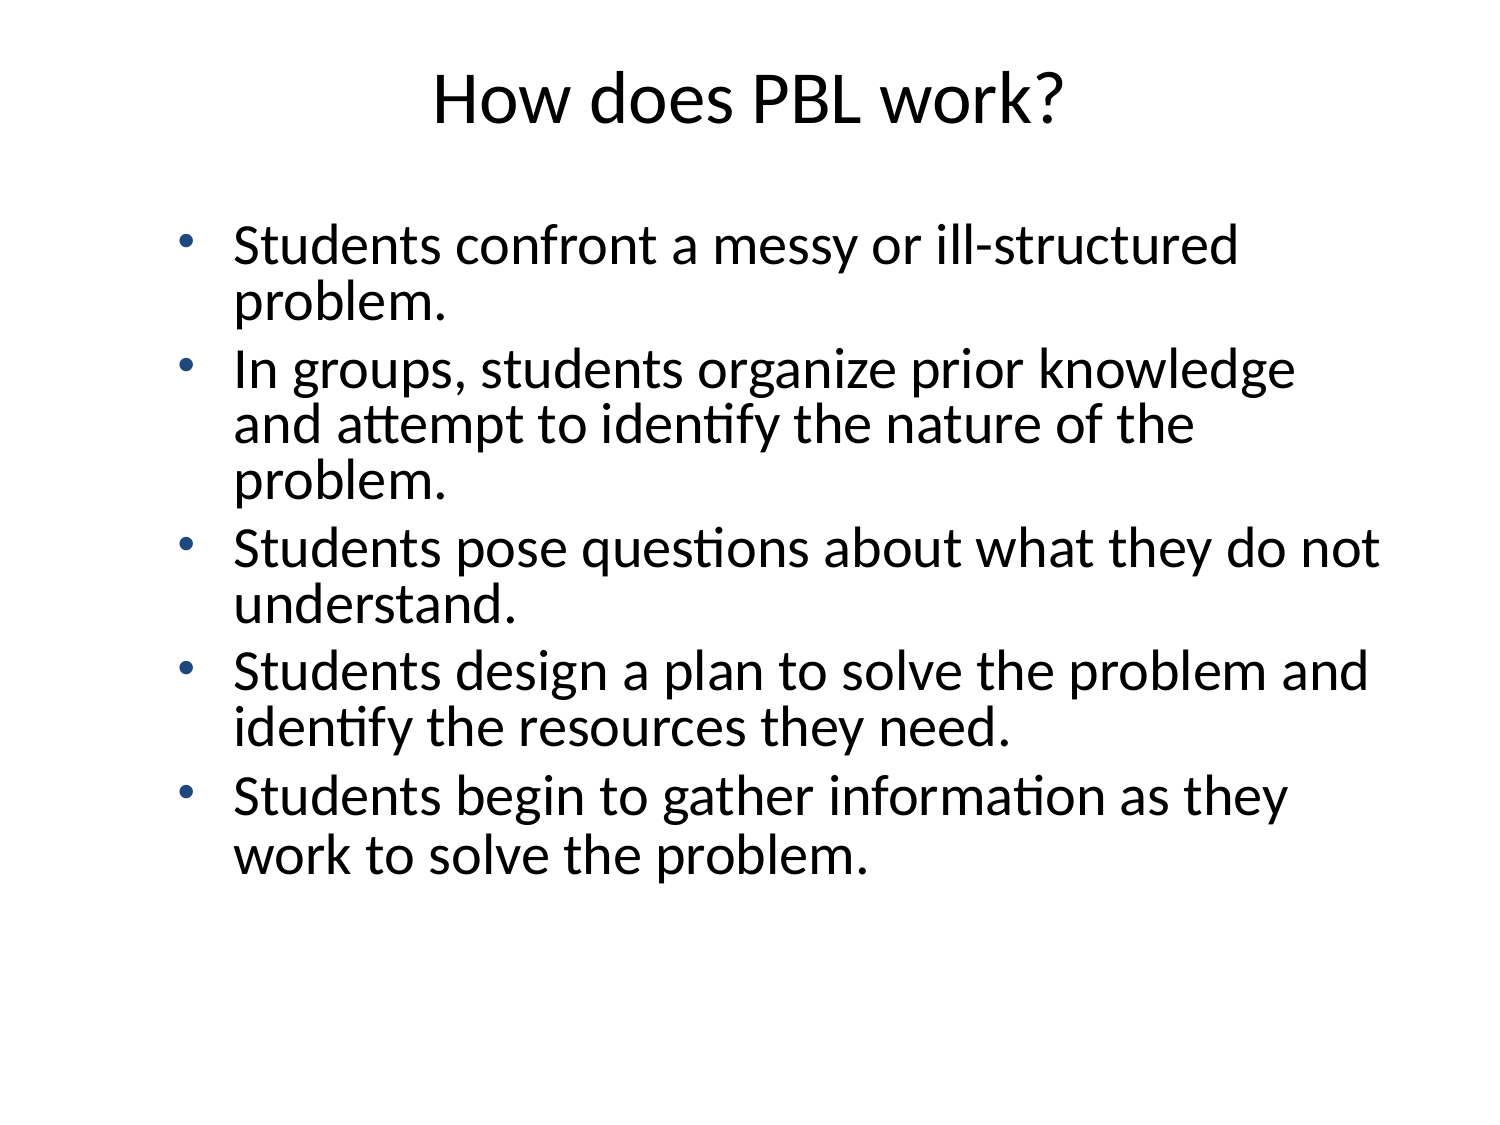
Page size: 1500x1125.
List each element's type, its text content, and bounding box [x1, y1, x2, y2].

list Students confront a messy or ill-structured problem. In groups, students organize prior knowledge and attempt to identify the nature of the problem. Students pose questions about what they do not understand. Students design a plan to solve the problem and identify the resources they need. Students begin to gather information as they work to solve the problem. [162, 212, 1413, 956]
title How does PBL work? [74, 0, 1426, 188]
